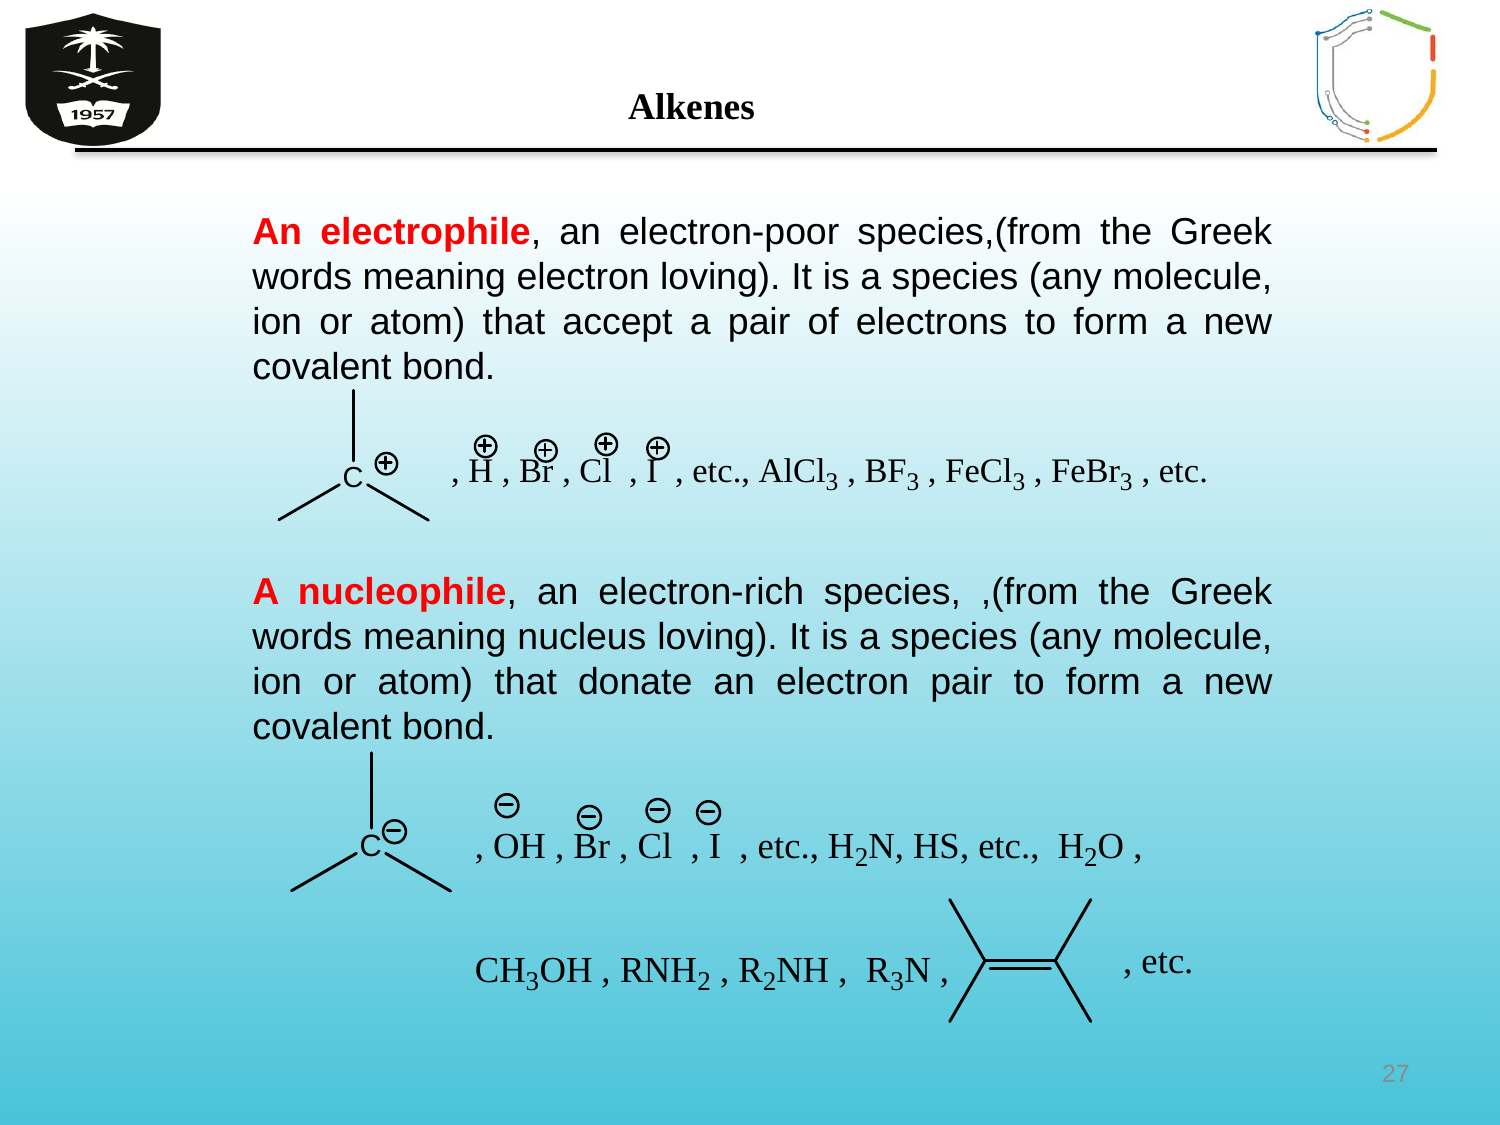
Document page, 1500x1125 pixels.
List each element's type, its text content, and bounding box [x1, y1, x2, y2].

picture [1287, 0, 1463, 165]
picture [24, 12, 163, 151]
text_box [287, 749, 1194, 1026]
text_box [274, 387, 1209, 525]
text_box An electrophile, an electron-poor species,(from the Greek words meaning electron loving). It is a species (any molecule, ion or atom) that accept a pair of electrons to form a new covalent bond. A nucleophile, an electron-rich species, ,(from the Greek words meaning nucleus loving). It is a species (any molecule, ion or atom) that donate an electron pair to form a new covalent bond. [237, 199, 1288, 1025]
slide_number 27 [1074, 1042, 1425, 1103]
text_box Alkenes [613, 74, 771, 135]
